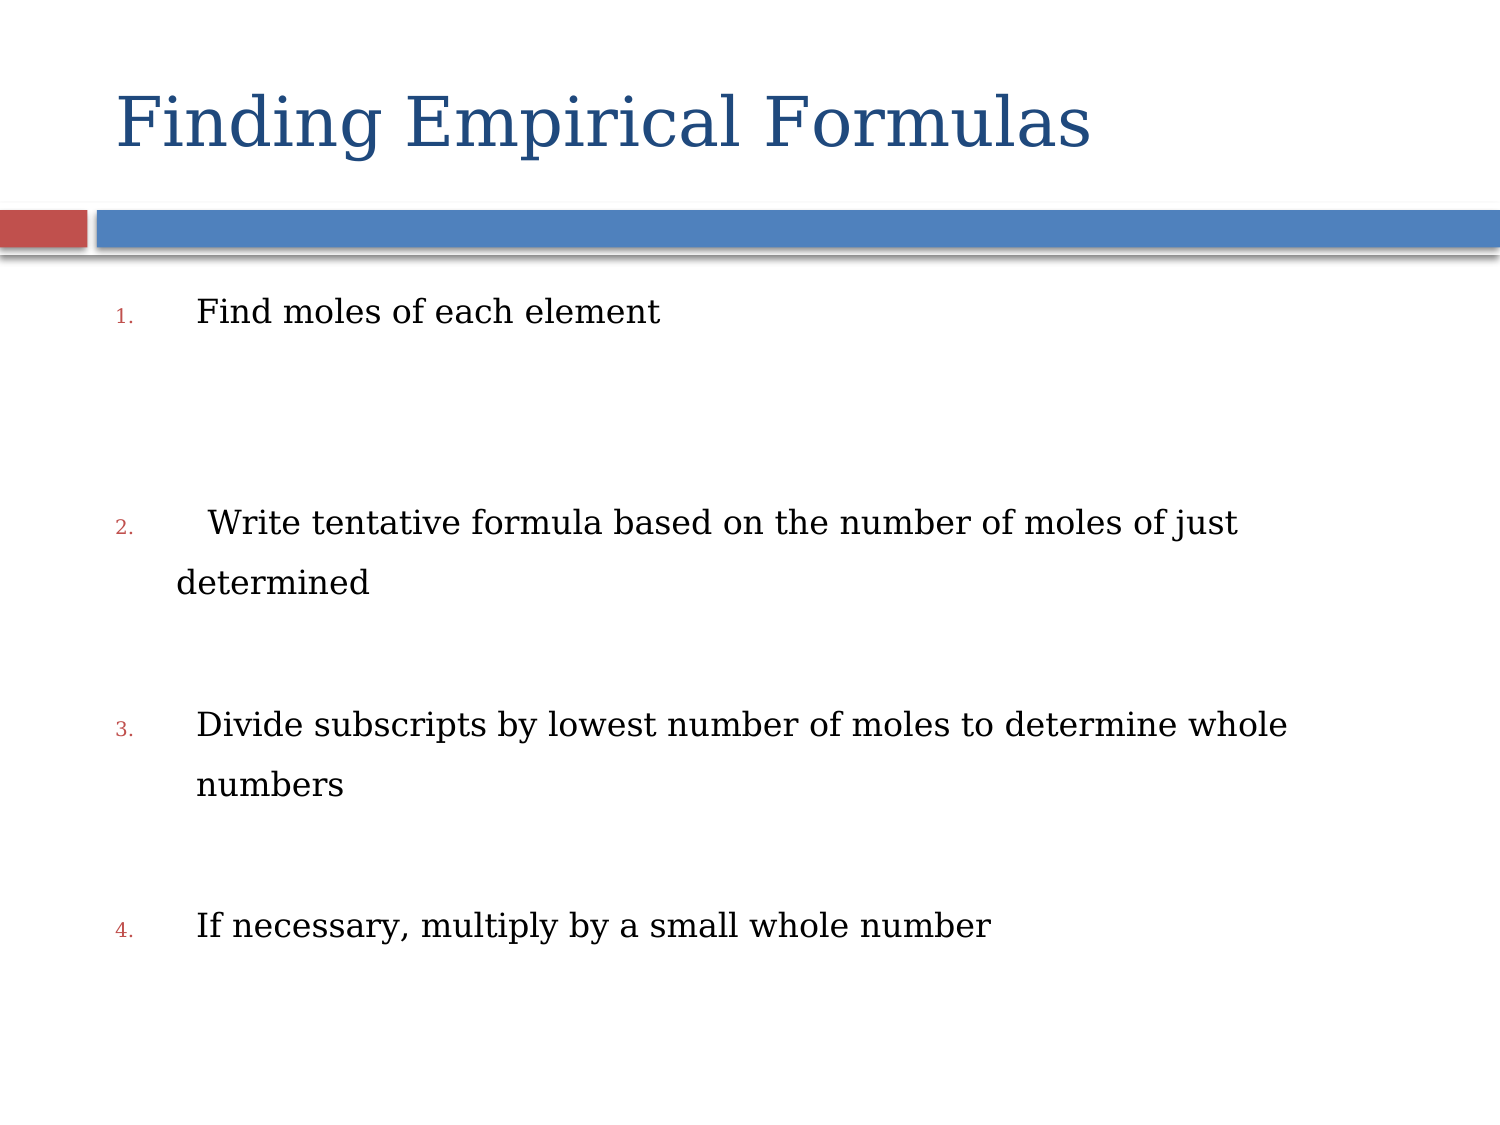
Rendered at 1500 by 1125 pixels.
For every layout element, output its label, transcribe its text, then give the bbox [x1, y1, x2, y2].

title Finding Empirical Formulas [100, 37, 1438, 200]
